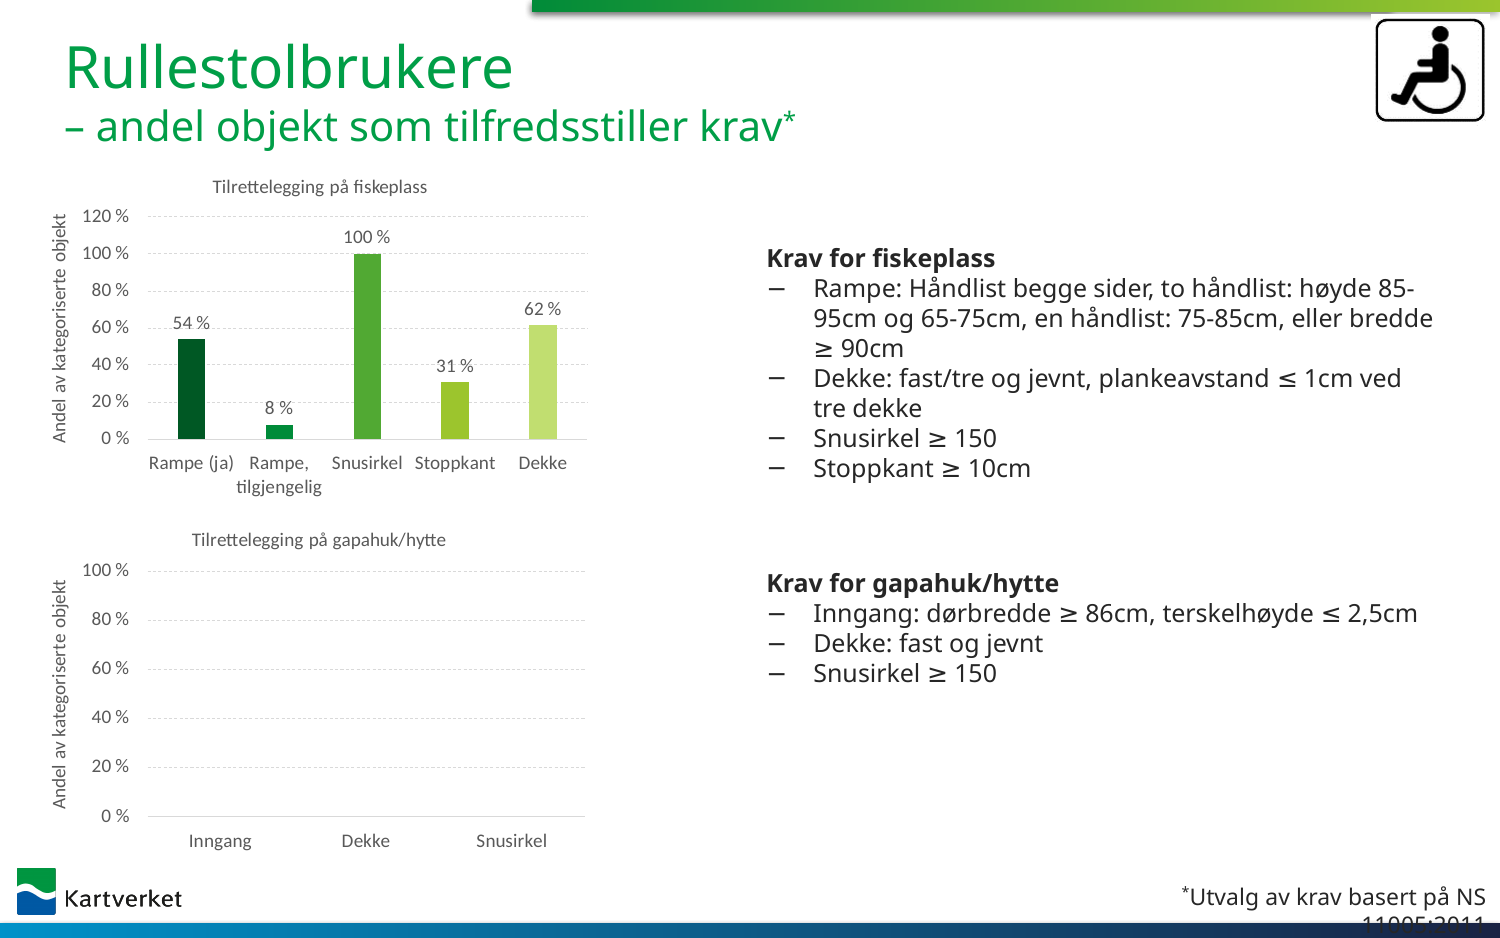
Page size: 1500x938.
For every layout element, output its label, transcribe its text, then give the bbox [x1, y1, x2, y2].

text_box Krav for fiskeplass Rampe: Håndlist begge sider, to håndlist: høyde 85-95cm og 65-75cm, en håndlist: 75-85cm, eller bredde ≥ 90cm Dekke: fast/tre og jevnt, plankeavstand ≤ 1cm ved tre dekke Snusirkel ≥ 150 Stoppkant ≥ 10cm [751, 235, 1452, 490]
picture [41, 520, 596, 859]
picture [41, 166, 598, 505]
text_box Rullestolbrukere – andel objekt som tilfredsstiller krav* [49, 29, 1431, 158]
text_box Krav for gapahuk/hytte Inngang: dørbredde ≥ 86cm, terskelhøyde ≤ 2,5cm Dekke: fast og jevnt Snusirkel ≥ 150 [751, 560, 1452, 695]
picture [1371, 13, 1491, 127]
text_box *Utvalg av krav basert på NS 11005:2011 [1068, 873, 1500, 938]
